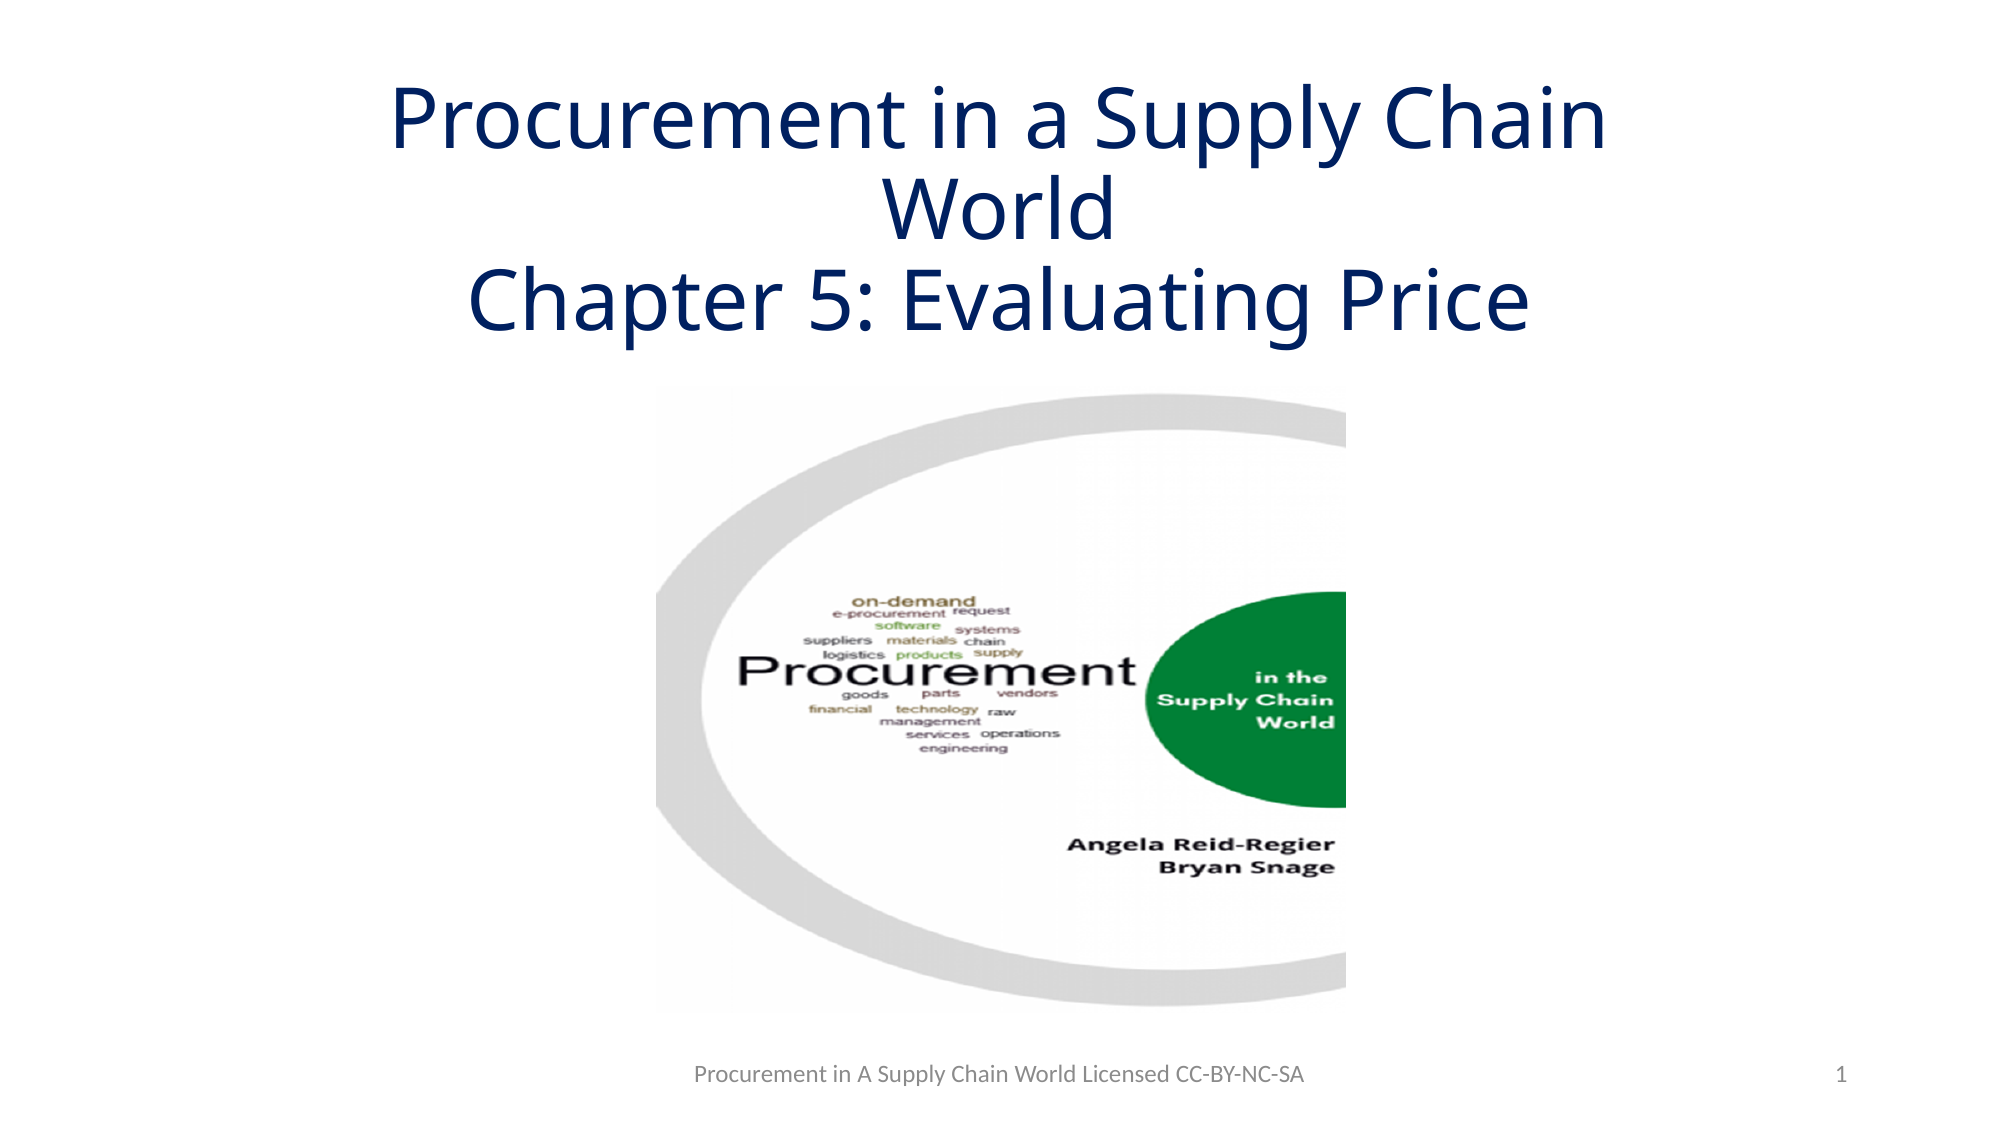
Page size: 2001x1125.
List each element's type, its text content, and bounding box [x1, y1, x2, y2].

footer Procurement in A Supply Chain World Licensed CC-BY-NC-SA [662, 1042, 1338, 1103]
slide_number 1 [1412, 1042, 1863, 1103]
title Procurement in a Supply Chain World Chapter 5: Evaluating Price [249, 67, 1750, 356]
picture [656, 386, 1346, 1013]
